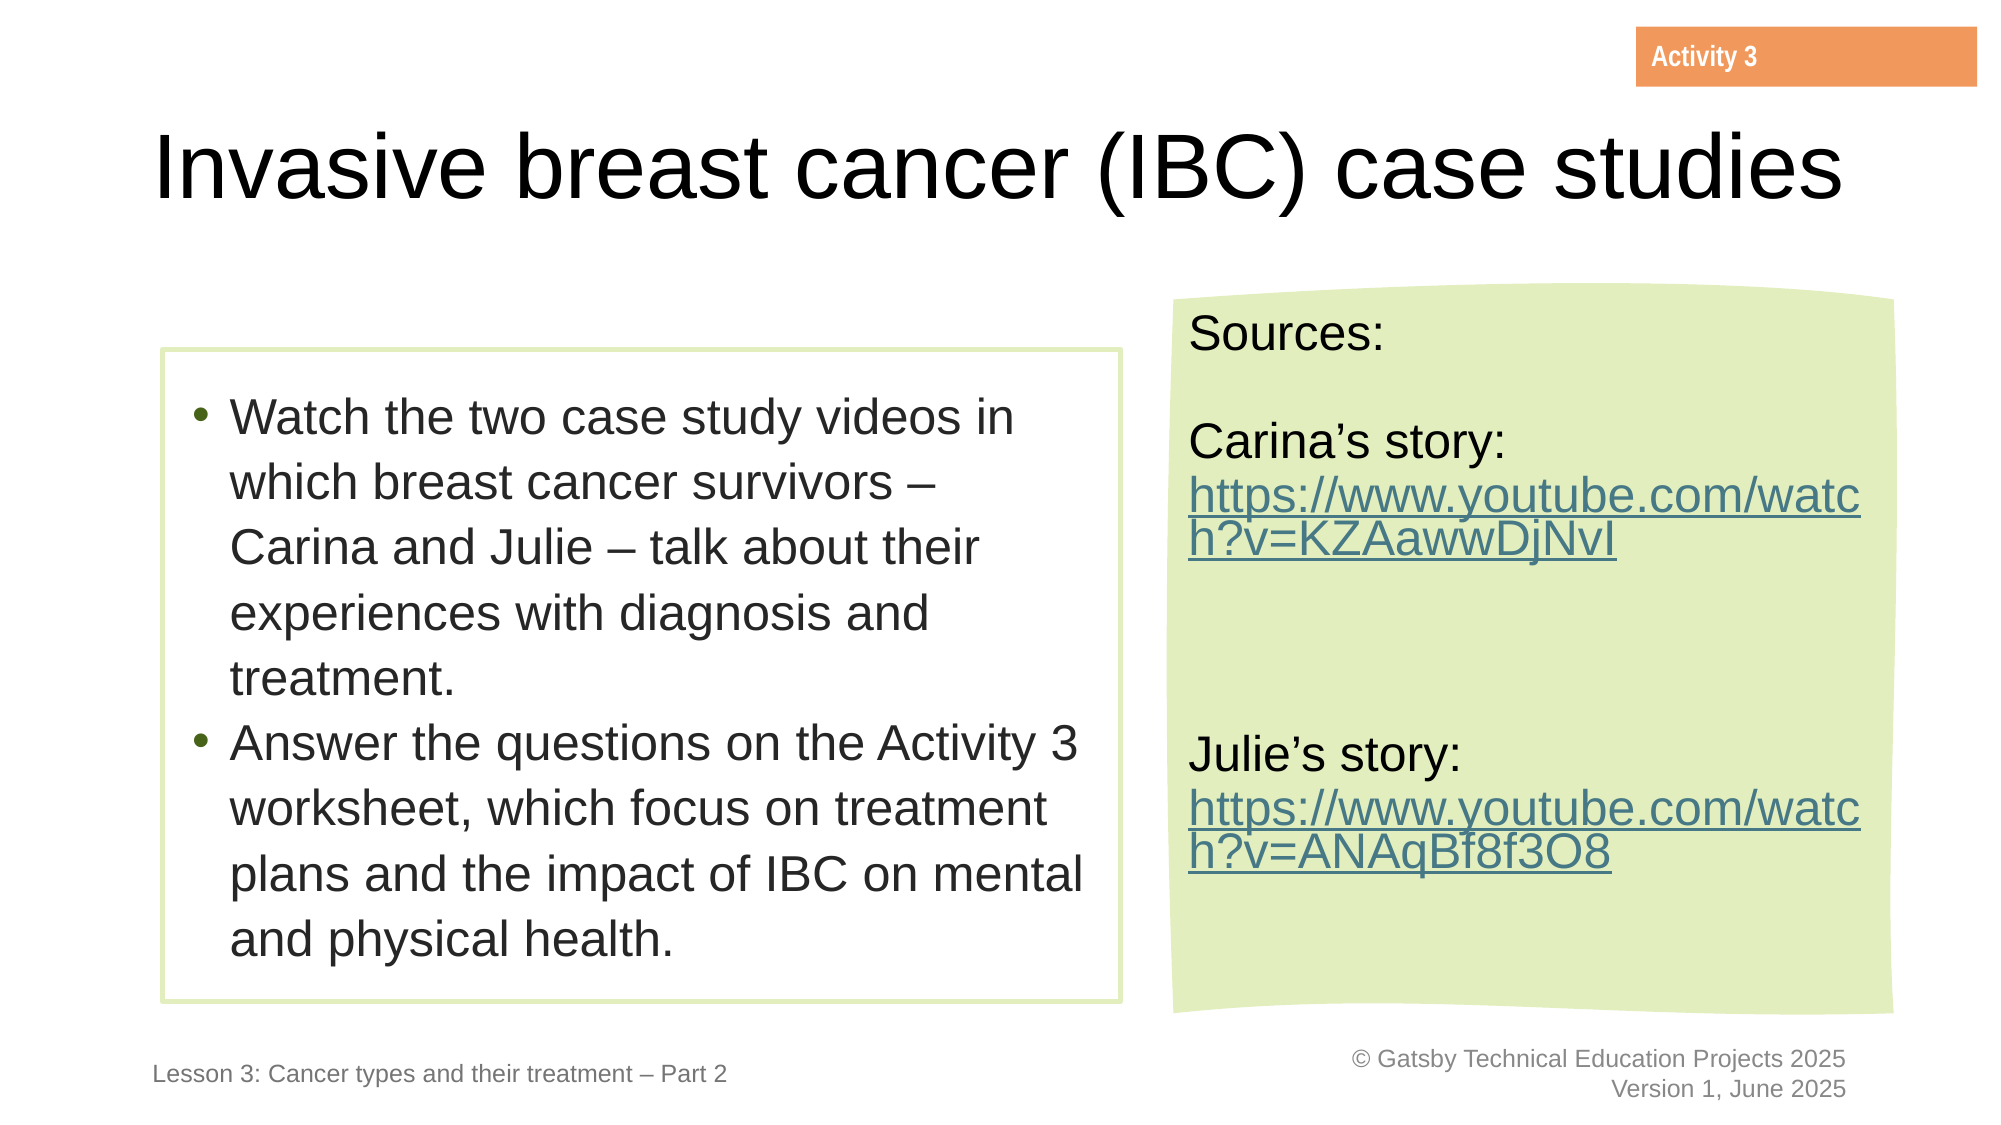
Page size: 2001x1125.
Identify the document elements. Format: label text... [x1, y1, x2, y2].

title Invasive breast cancer (IBC) case studies [137, 59, 1863, 278]
text_box Sources: Carina’s story: https://www.youtube.com/watch?v=KZAawwDjNvI Julie’s story: https://www.youtube.com/watch?v=ANAqBf8f3O8 [1166, 283, 1897, 1015]
list Activity 3 [1636, 26, 1978, 87]
text_box Watch the two case study videos in which breast cancer survivors – Carina and Julie – talk about their experiences with diagnosis and treatment. Answer the questions on the Activity 3 worksheet, which focus on treatment plans and the impact of IBC on mental and physical health. [162, 349, 1121, 1002]
